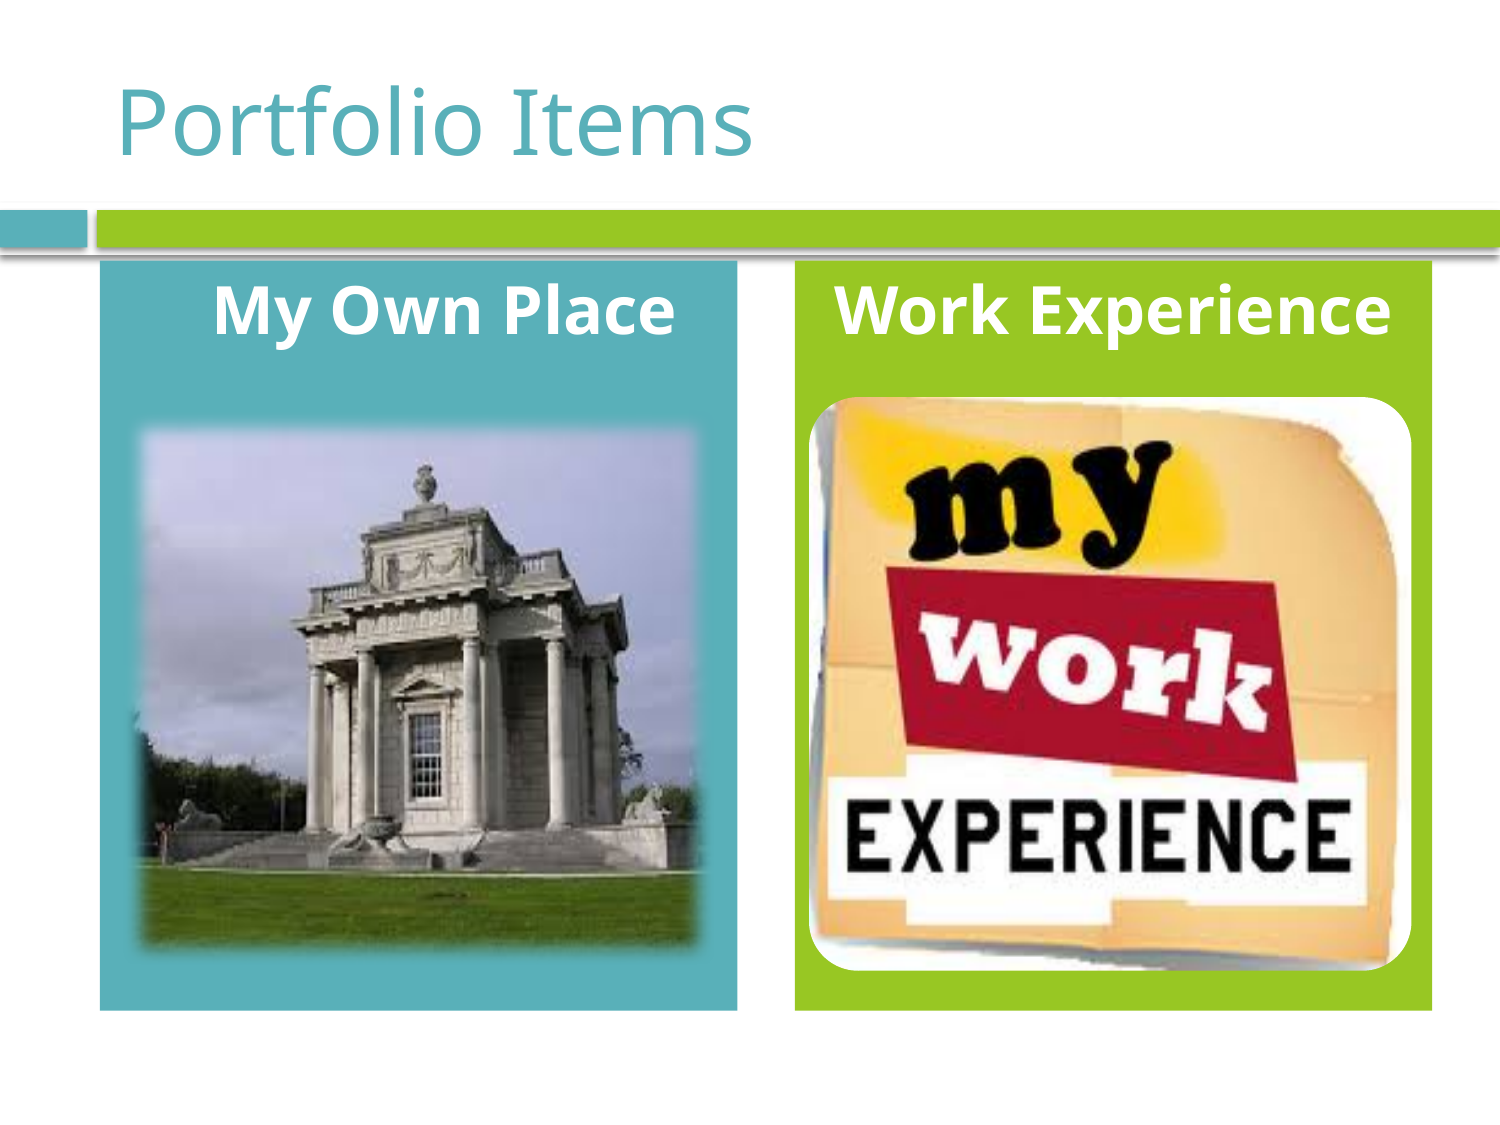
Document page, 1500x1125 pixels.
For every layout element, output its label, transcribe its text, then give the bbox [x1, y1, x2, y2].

list Work Experience [794, 260, 1433, 1011]
picture [808, 396, 1412, 972]
list My Own Place [99, 260, 738, 1011]
title Portfolio Items [99, 37, 1438, 200]
picture [123, 410, 715, 965]
